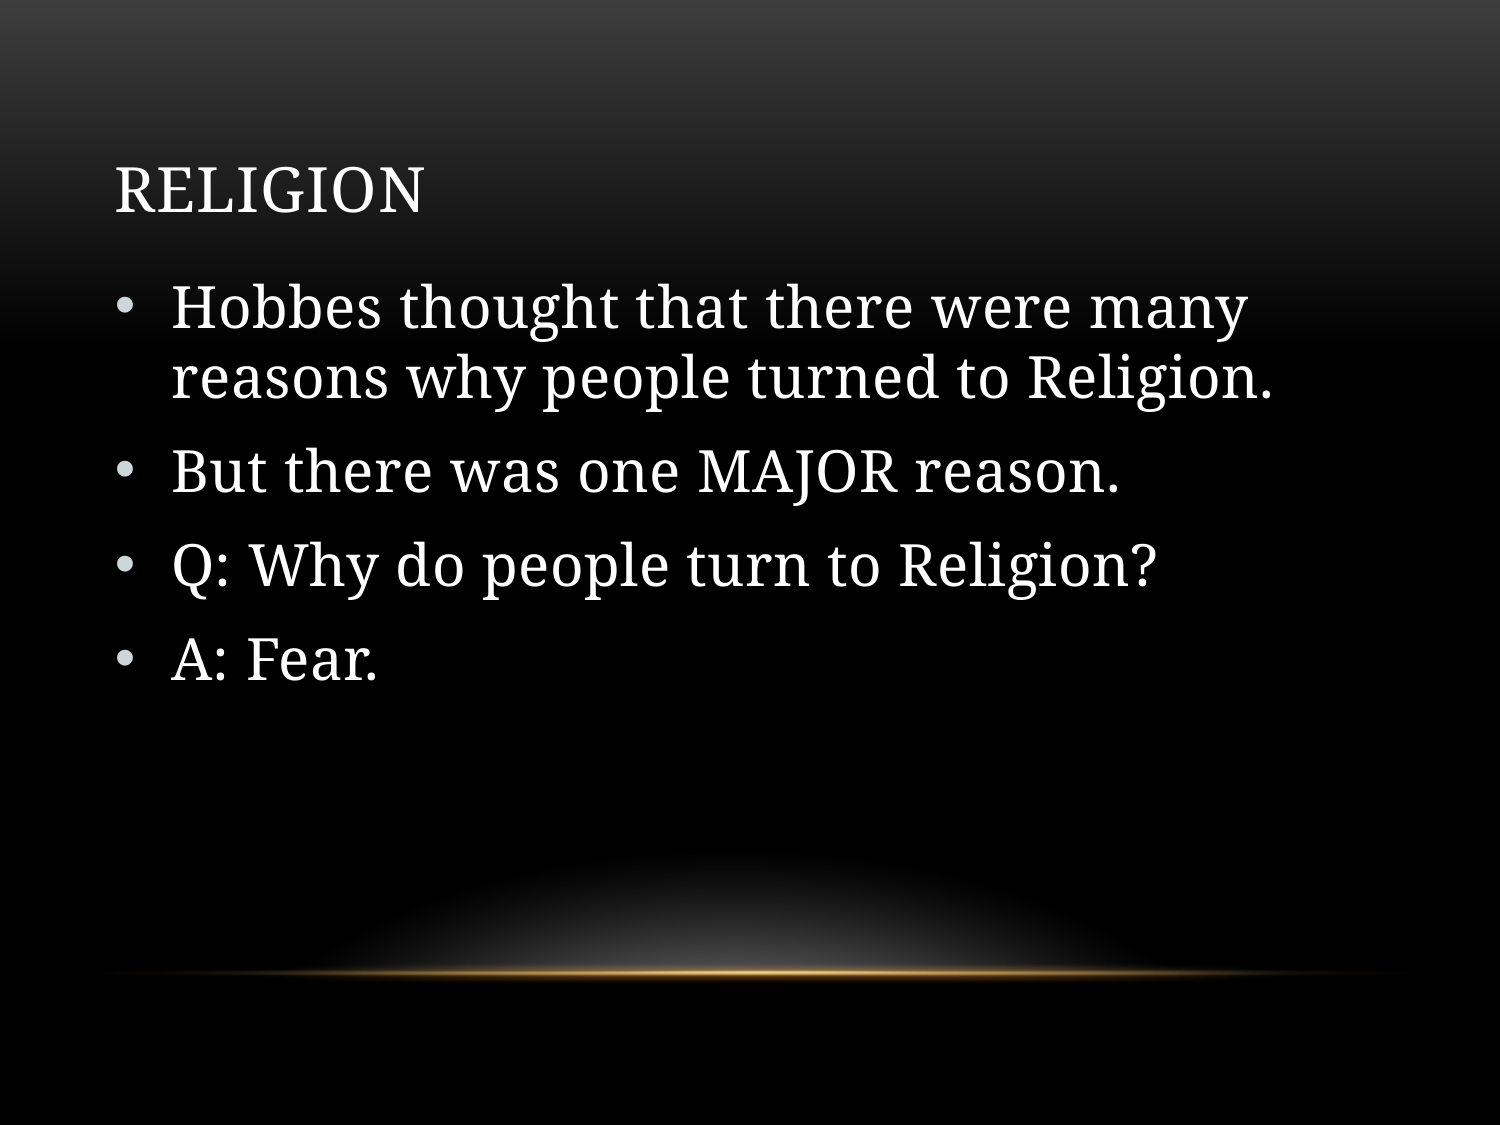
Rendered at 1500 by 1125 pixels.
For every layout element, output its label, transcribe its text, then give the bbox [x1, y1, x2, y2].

picture [0, 0, 1500, 1125]
title Religion [99, 45, 1400, 233]
list Hobbes thought that there were many reasons why people turned to Religion. But there was one MAJOR reason. Q: Why do people turn to Religion? A: Fear. [99, 262, 1400, 938]
